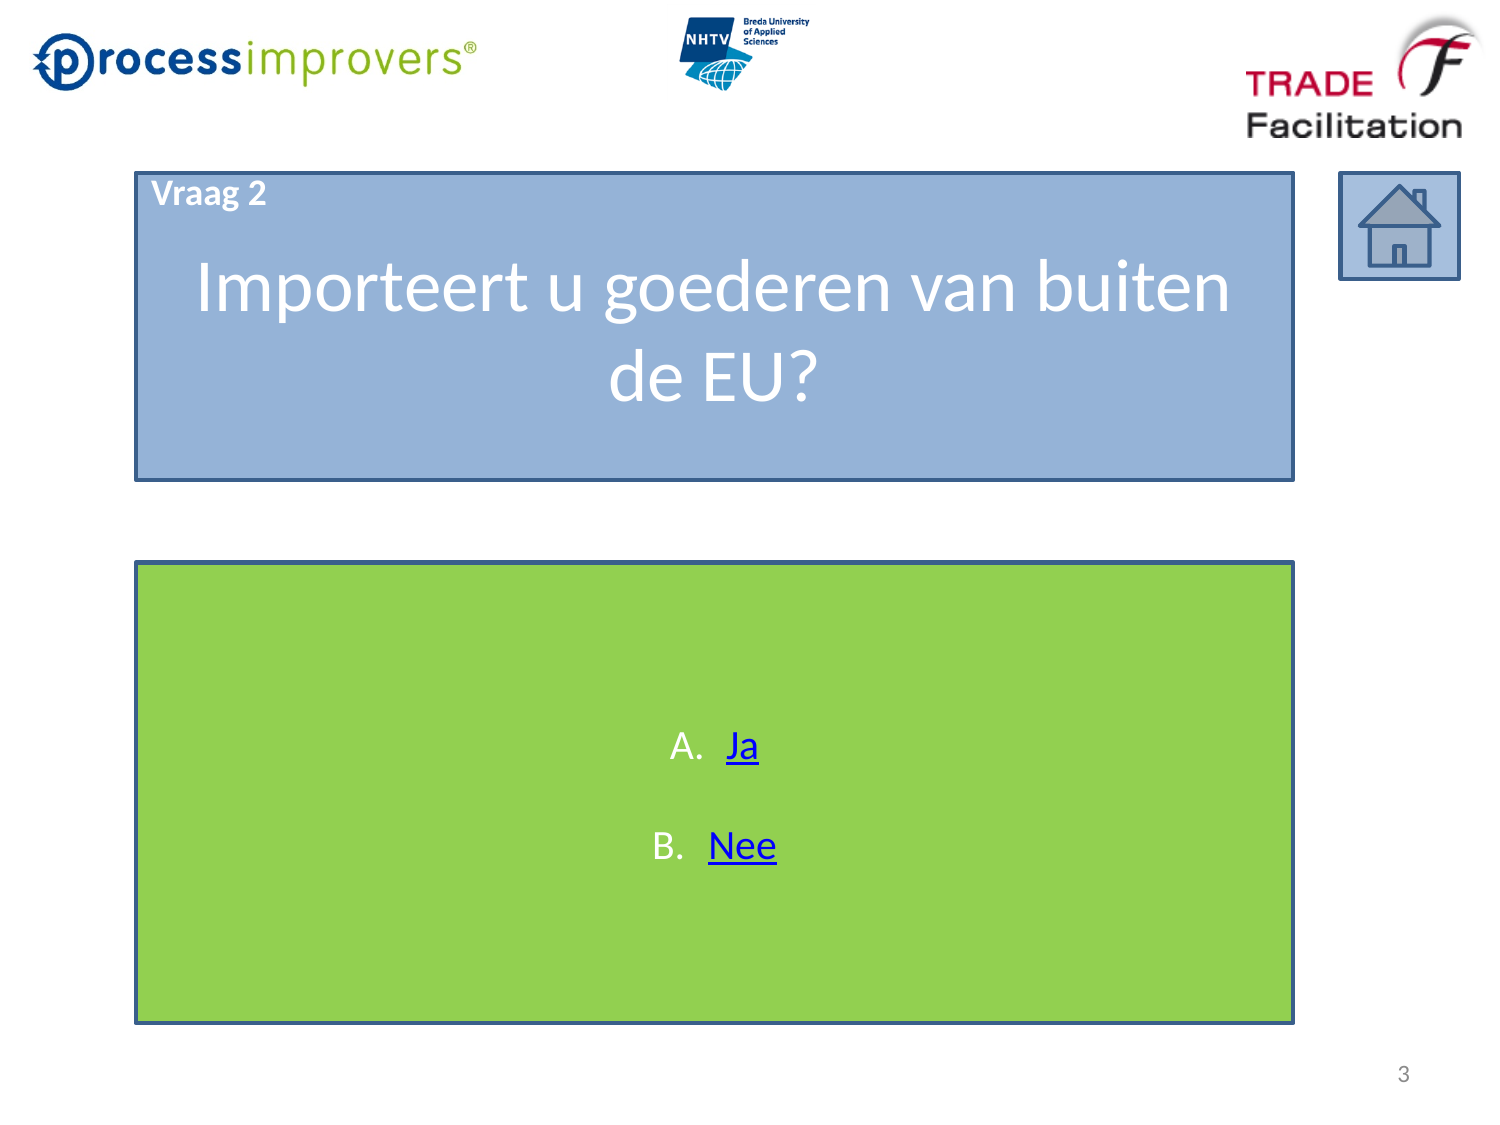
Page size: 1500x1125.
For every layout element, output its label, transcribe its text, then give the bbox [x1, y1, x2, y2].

text_box Vraag 2 [136, 160, 282, 221]
text_box Ja Nee [134, 560, 1295, 1025]
slide_number 3 [1074, 1042, 1425, 1103]
picture [667, 4, 816, 103]
text_box [1338, 171, 1461, 281]
picture [1246, 10, 1487, 138]
picture [29, 30, 479, 93]
text_box Importeert u goederen van buiten de EU? [134, 171, 1295, 482]
